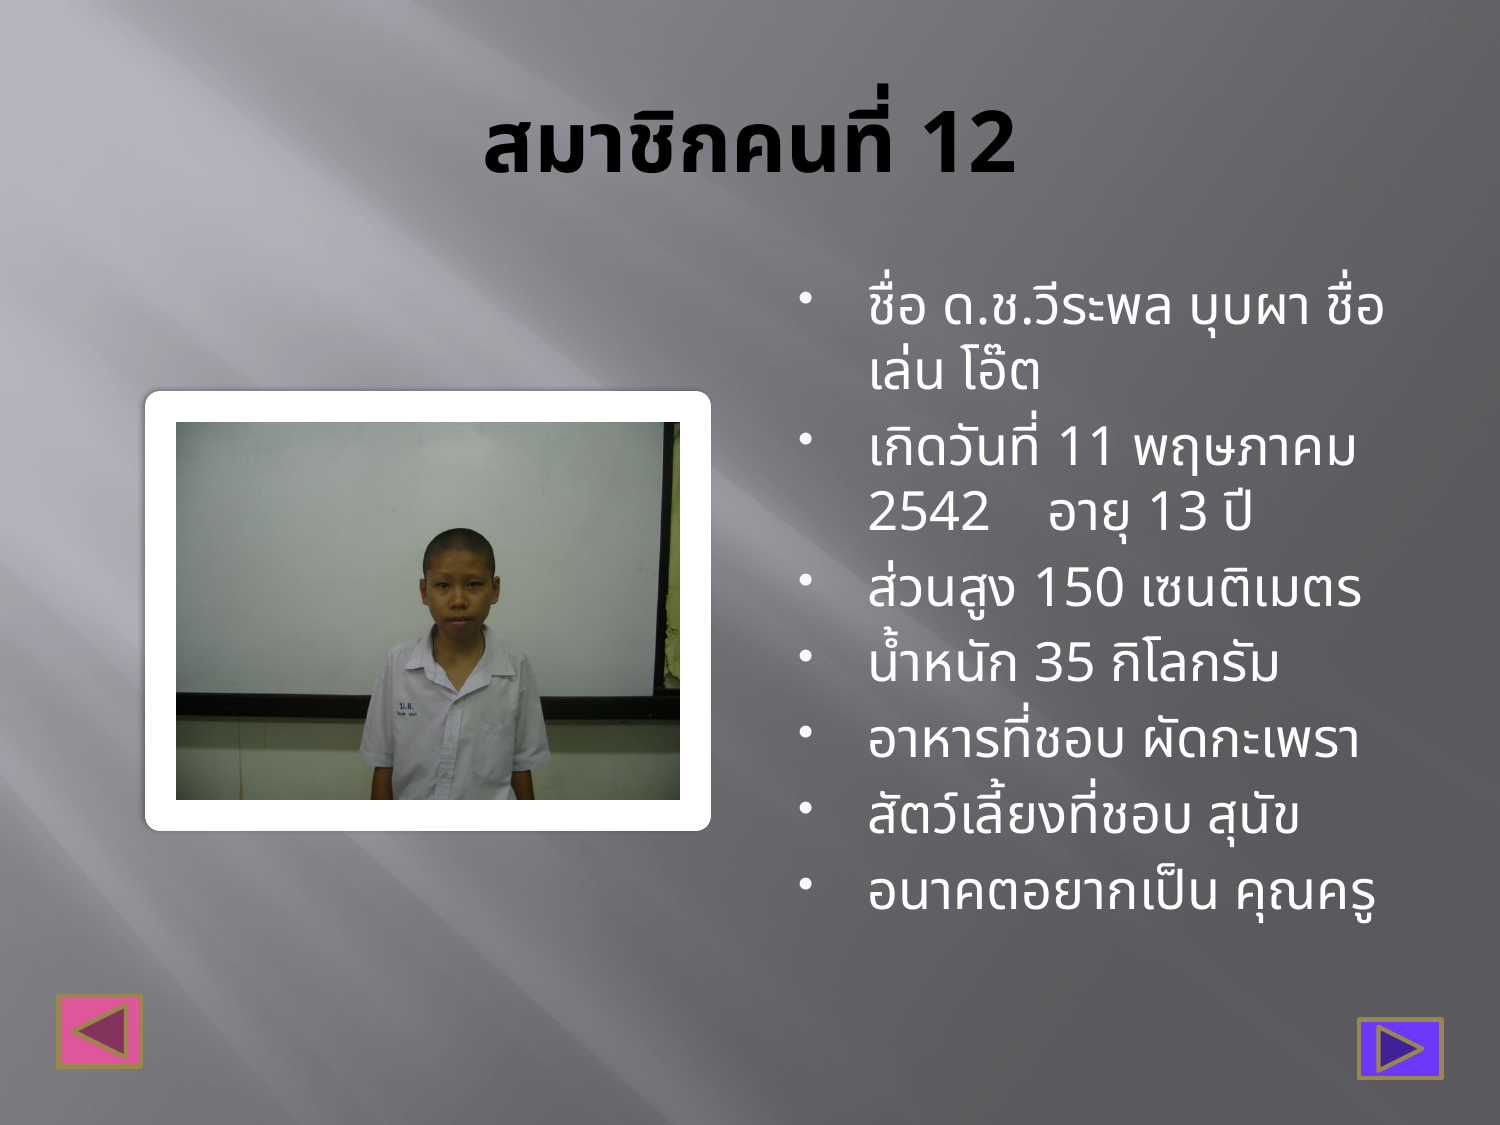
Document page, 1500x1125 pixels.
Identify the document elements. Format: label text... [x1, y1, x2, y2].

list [175, 421, 681, 801]
list ชื่อ ด.ช.วีระพล บุบผา ชื่อเล่น โอ๊ต เกิดวันที่ 11 พฤษภาคม 2542 อายุ 13 ปี ส่วนสูง 150 เซนติเมตร น้ำหนัก 35 กิโลกรัม อาหารที่ชอบ ผัดกะเพรา สัตว์เลี้ยงที่ชอบ สุนัข อนาคตอยากเป็น คุณครู [762, 262, 1425, 1005]
title สมาชิกคนที่ 12 [75, 45, 1425, 233]
text_box [1357, 1017, 1444, 1080]
text_box [56, 994, 143, 1069]
